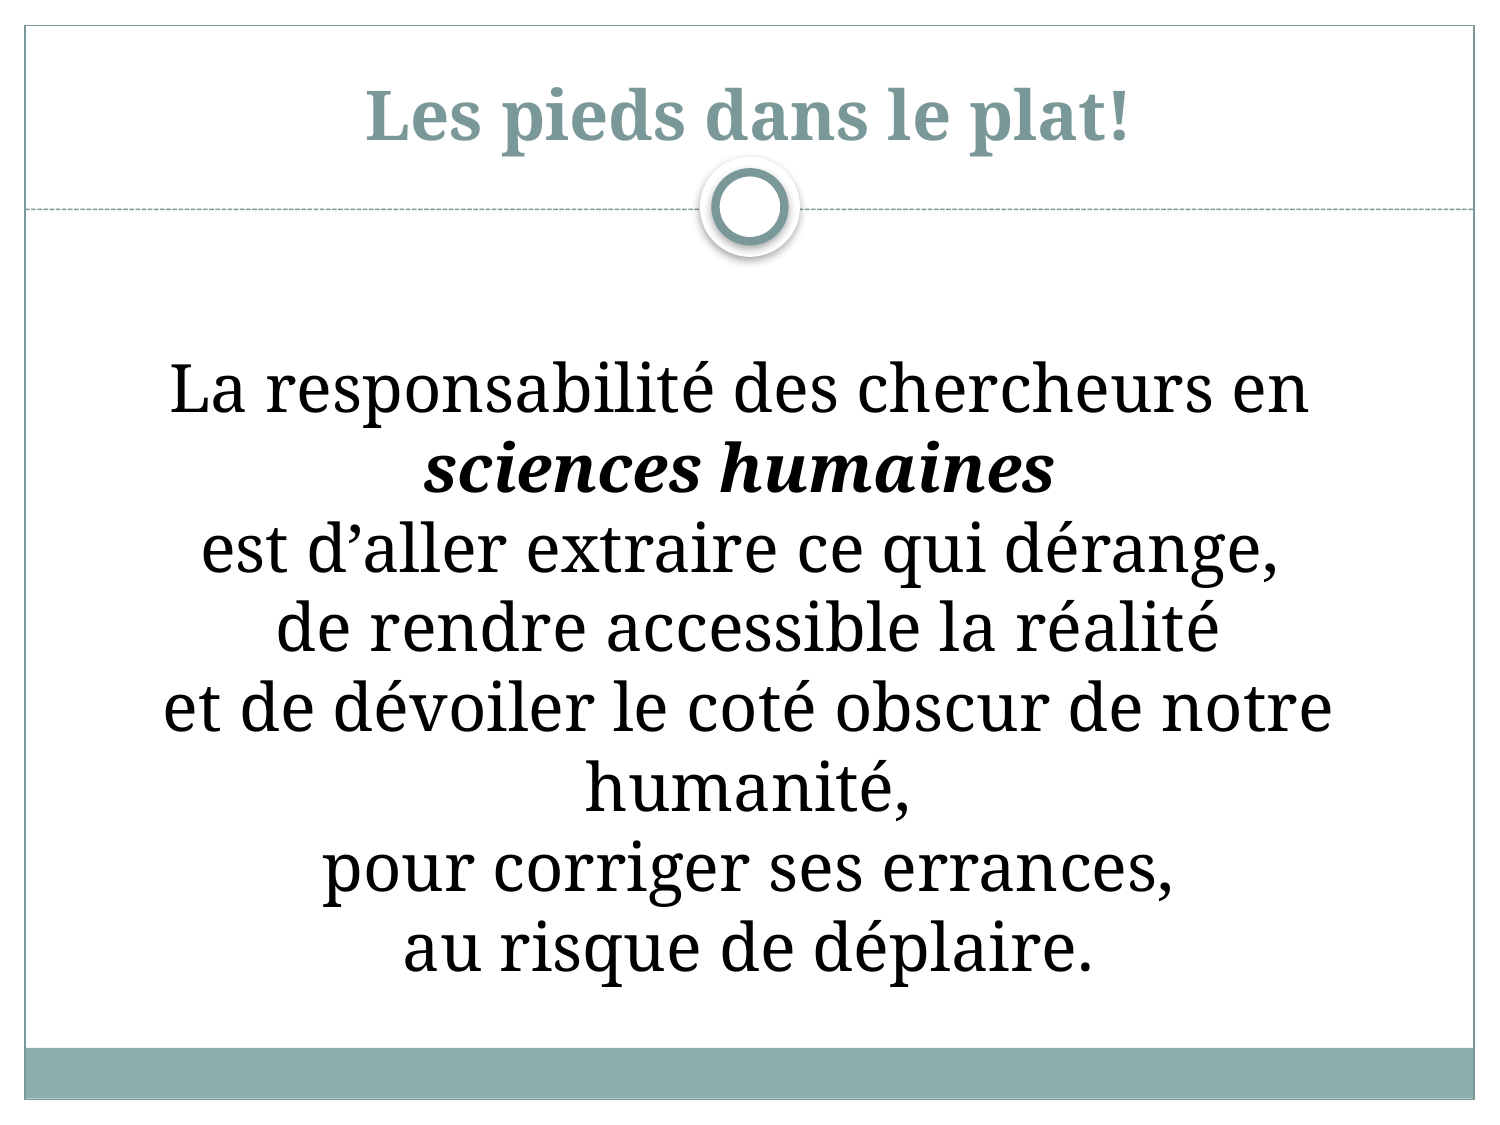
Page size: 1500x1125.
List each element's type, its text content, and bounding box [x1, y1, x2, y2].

text_box La responsabilité des chercheurs en sciences humaines est d’aller extraire ce qui dérange, de rendre accessible la réalité et de dévoiler le coté obscur de notre humanité, pour corriger ses errances, au risque de déplaire. [29, 338, 1469, 993]
title Les pieds dans le plat! [49, 37, 1450, 162]
